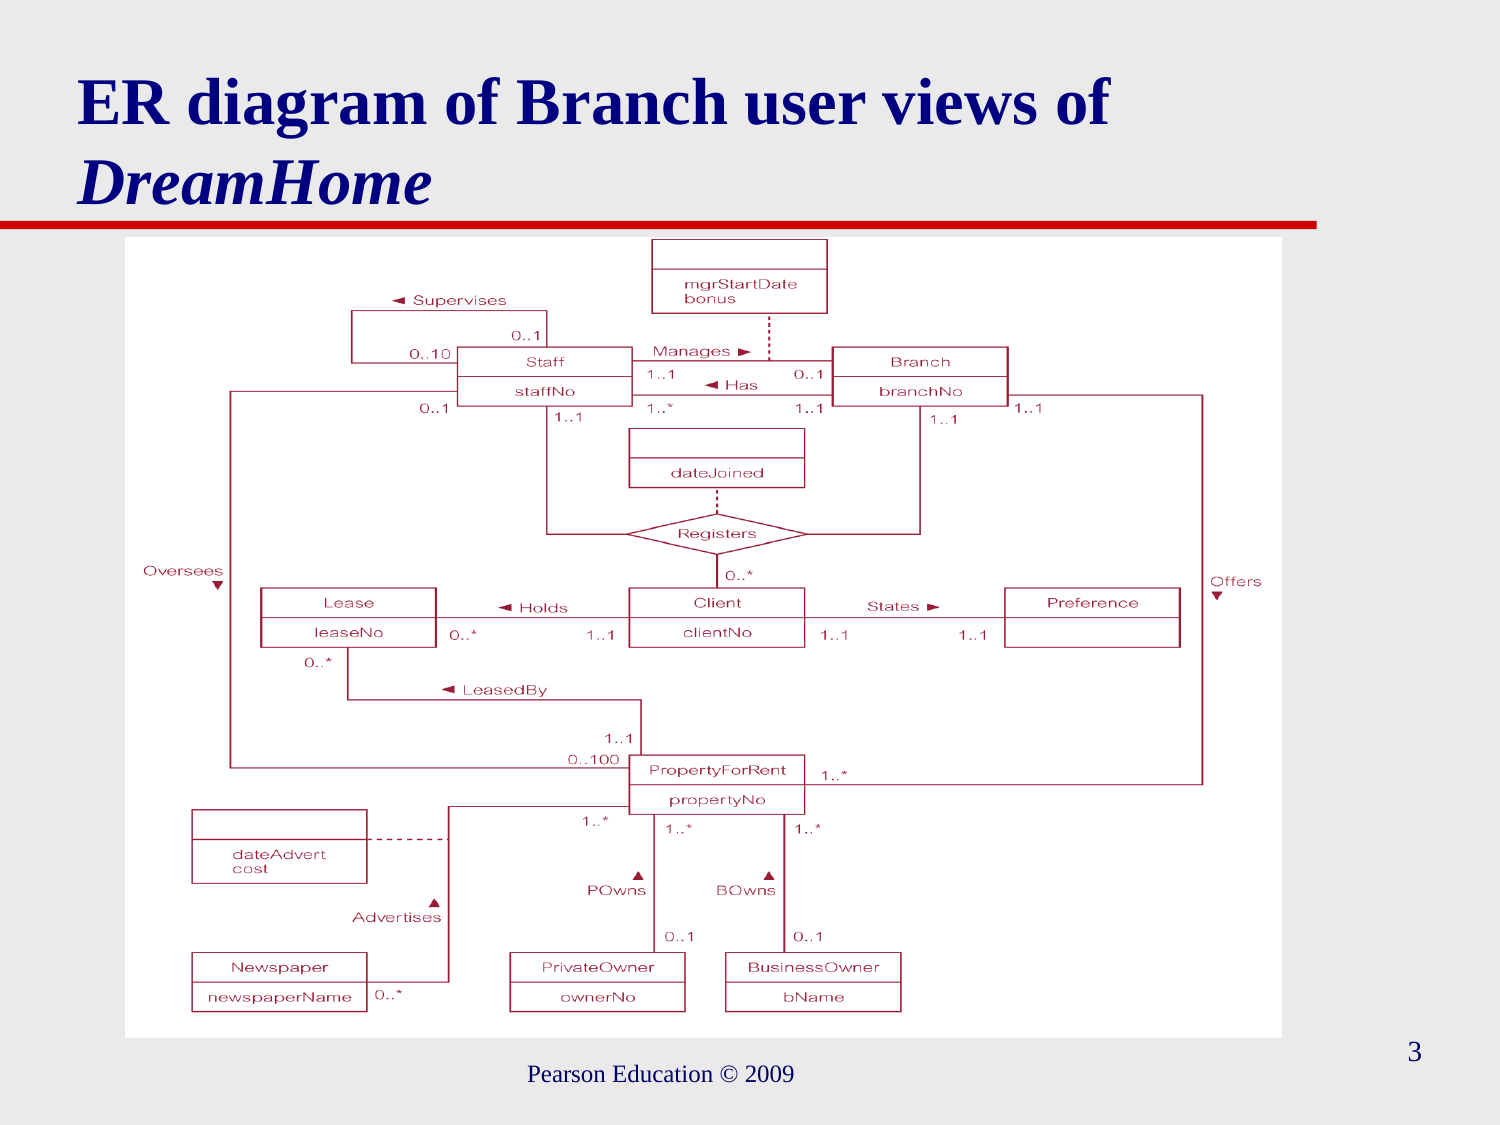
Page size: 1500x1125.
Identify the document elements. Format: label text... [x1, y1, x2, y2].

picture [124, 237, 1282, 1038]
text_box Pearson Education © 2009 [512, 1050, 1038, 1095]
title ER diagram of Branch user views of DreamHome [62, 43, 1338, 226]
slide_number 3 [1125, 1012, 1438, 1088]
